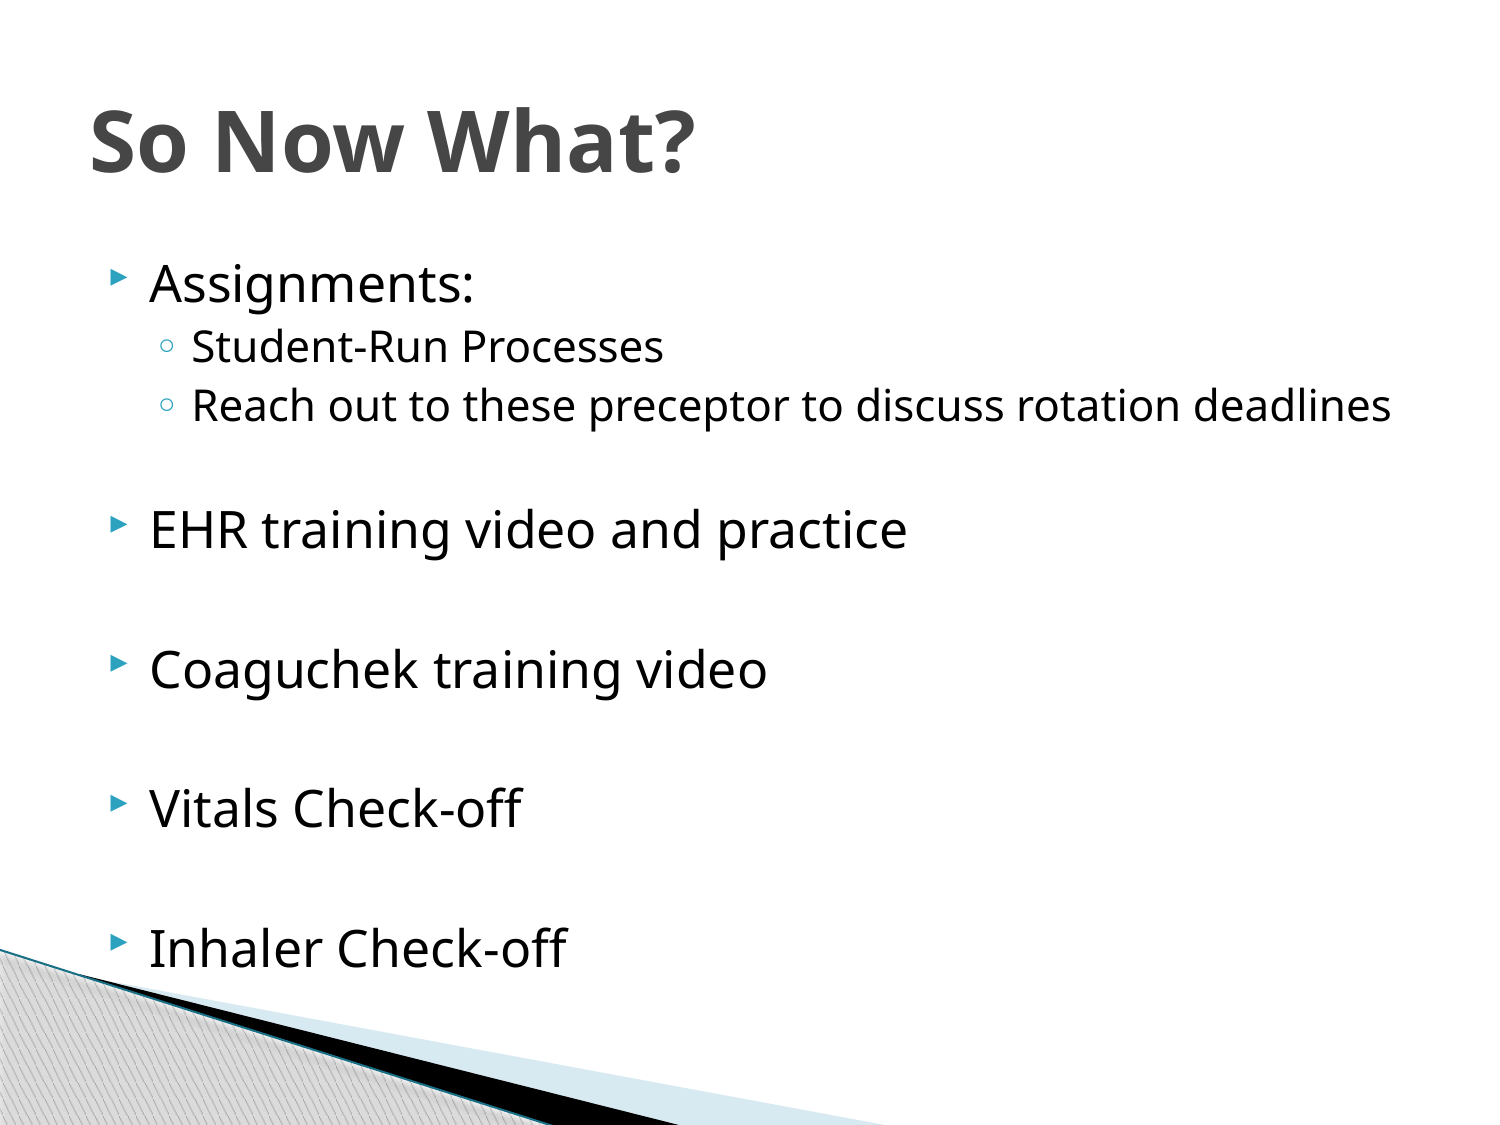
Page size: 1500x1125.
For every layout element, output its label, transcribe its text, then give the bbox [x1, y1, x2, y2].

list Assignments: Student-Run Processes Reach out to these preceptor to discuss rotation deadlines EHR training video and practice Coaguchek training video Vitals Check-off Inhaler Check-off [75, 243, 1425, 986]
title So Now What? [75, 45, 1425, 233]
